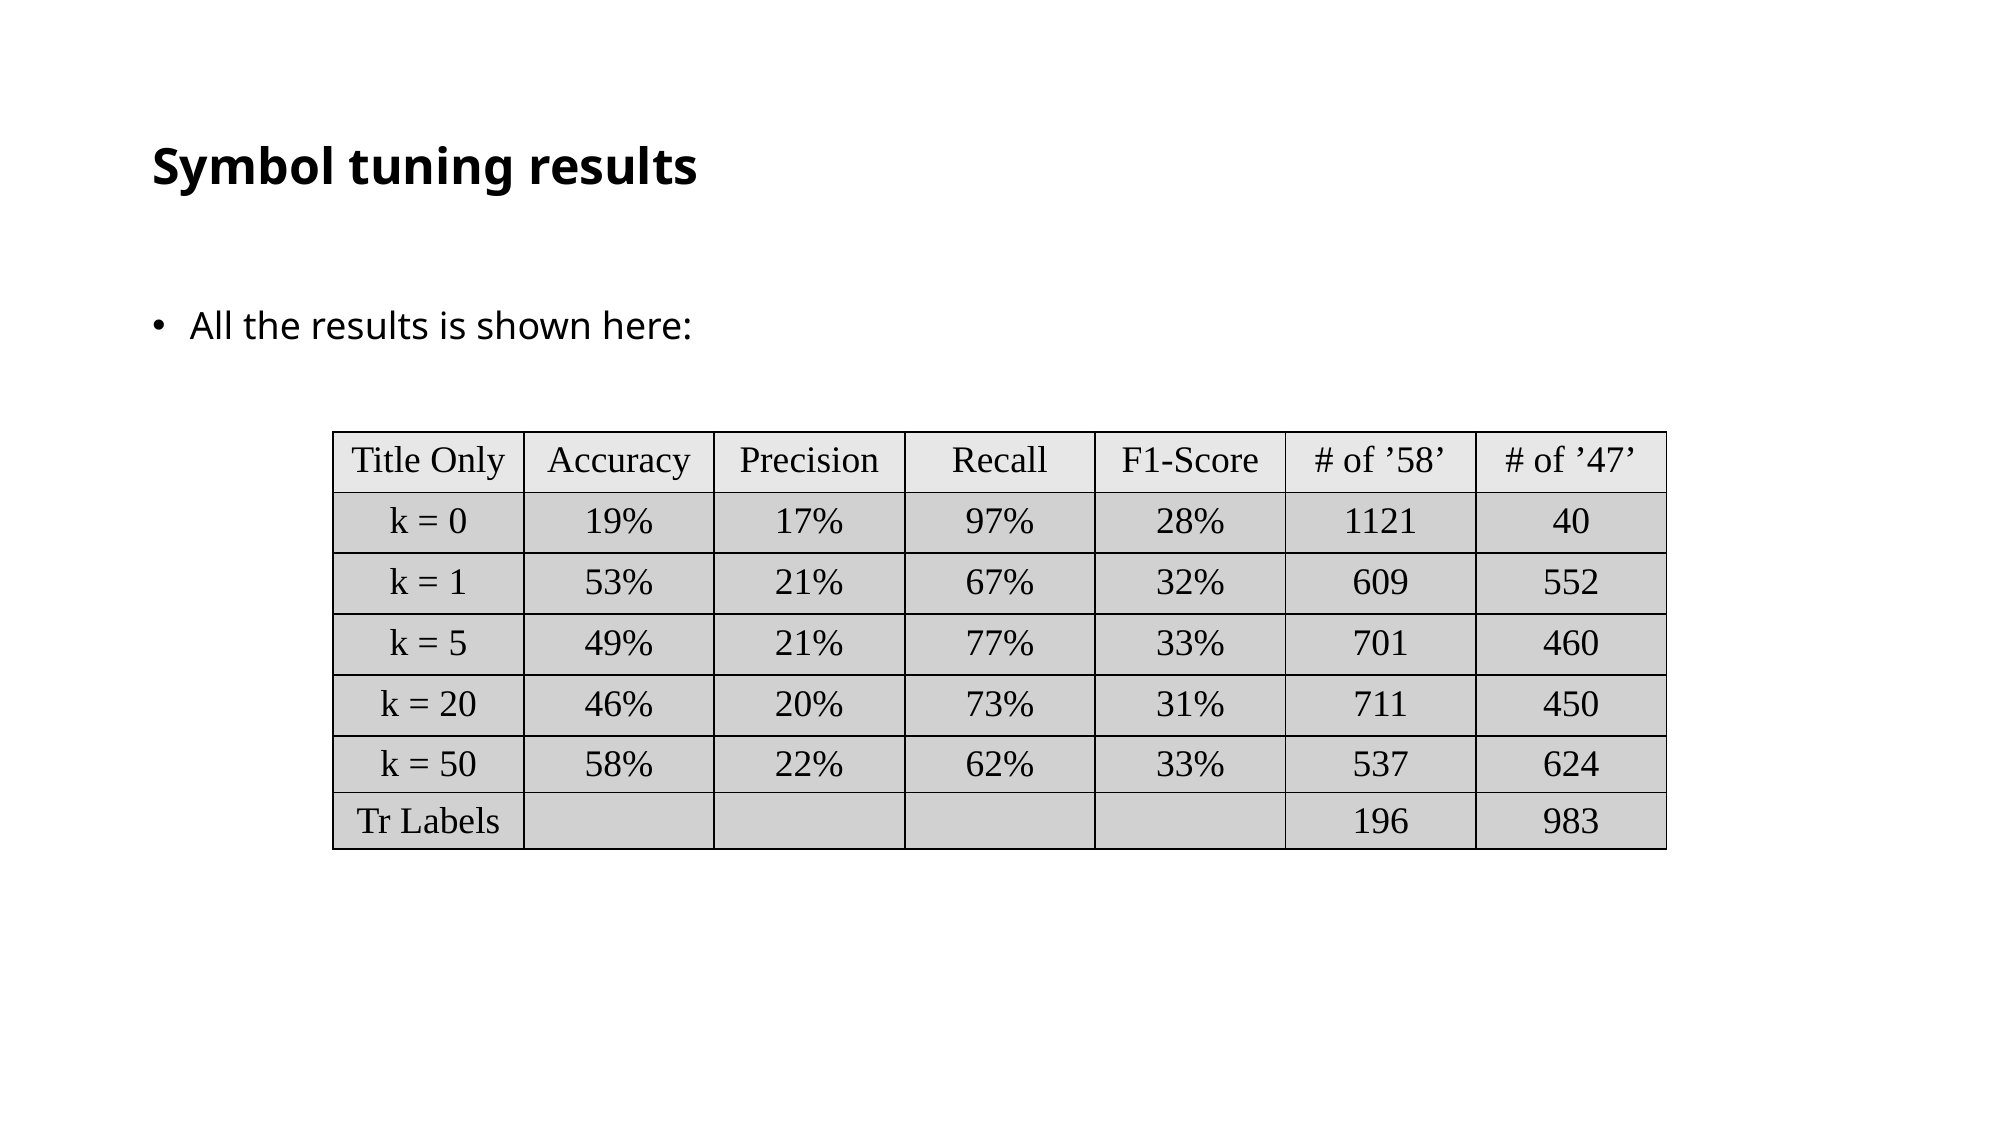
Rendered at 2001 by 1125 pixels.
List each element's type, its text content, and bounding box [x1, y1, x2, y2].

table_cell 20% [715, 676, 904, 735]
table_cell [906, 793, 1094, 848]
table_header F1-Score [1096, 433, 1285, 492]
table_cell 624 [1477, 737, 1666, 792]
table_cell 21% [715, 615, 904, 674]
table_cell 73% [906, 676, 1094, 735]
table_cell k = 1 [334, 554, 523, 613]
table_cell [715, 793, 904, 848]
table_cell 58% [525, 737, 713, 792]
table_cell 77% [906, 615, 1094, 674]
table_cell k = 5 [334, 615, 523, 674]
table_cell 67% [906, 554, 1094, 613]
table_cell 196 [1286, 793, 1475, 848]
table_header # of ’58’ [1286, 433, 1475, 492]
table_cell 33% [1096, 615, 1285, 674]
table_cell 22% [715, 737, 904, 792]
table_cell 40 [1477, 493, 1666, 552]
table_cell 33% [1096, 737, 1285, 792]
table_cell 53% [525, 554, 713, 613]
table_cell k = 20 [334, 676, 523, 735]
table_cell k = 0 [334, 493, 523, 552]
table_cell 17% [715, 493, 904, 552]
table_header Precision [715, 433, 904, 492]
table_cell 32% [1096, 554, 1285, 613]
table_cell k = 50 [334, 737, 523, 792]
table_cell 701 [1286, 615, 1475, 674]
list All the results is shown here: [137, 299, 1863, 1014]
table_cell 62% [906, 737, 1094, 792]
table_cell 711 [1286, 676, 1475, 735]
table_cell 28% [1096, 493, 1285, 552]
title Symbol tuning results [137, 59, 1863, 278]
table_cell 49% [525, 615, 713, 674]
table_cell 46% [525, 676, 713, 735]
table_cell 983 [1477, 793, 1666, 848]
table_cell 552 [1477, 554, 1666, 613]
table_header Title Only [334, 433, 523, 492]
table_cell Tr Labels [334, 793, 523, 848]
table_cell 21% [715, 554, 904, 613]
table_header Accuracy [525, 433, 713, 492]
table_cell 31% [1096, 676, 1285, 735]
table_cell 19% [525, 493, 713, 552]
table_cell 609 [1286, 554, 1475, 613]
table_header # of ’47’ [1477, 433, 1666, 492]
table_cell 97% [906, 493, 1094, 552]
table_cell 460 [1477, 615, 1666, 674]
table_cell 537 [1286, 737, 1475, 792]
table_cell 450 [1477, 676, 1666, 735]
table_header Recall [906, 433, 1094, 492]
table_cell 1121 [1286, 493, 1475, 552]
table_cell [1096, 793, 1285, 848]
table_cell [525, 793, 713, 848]
